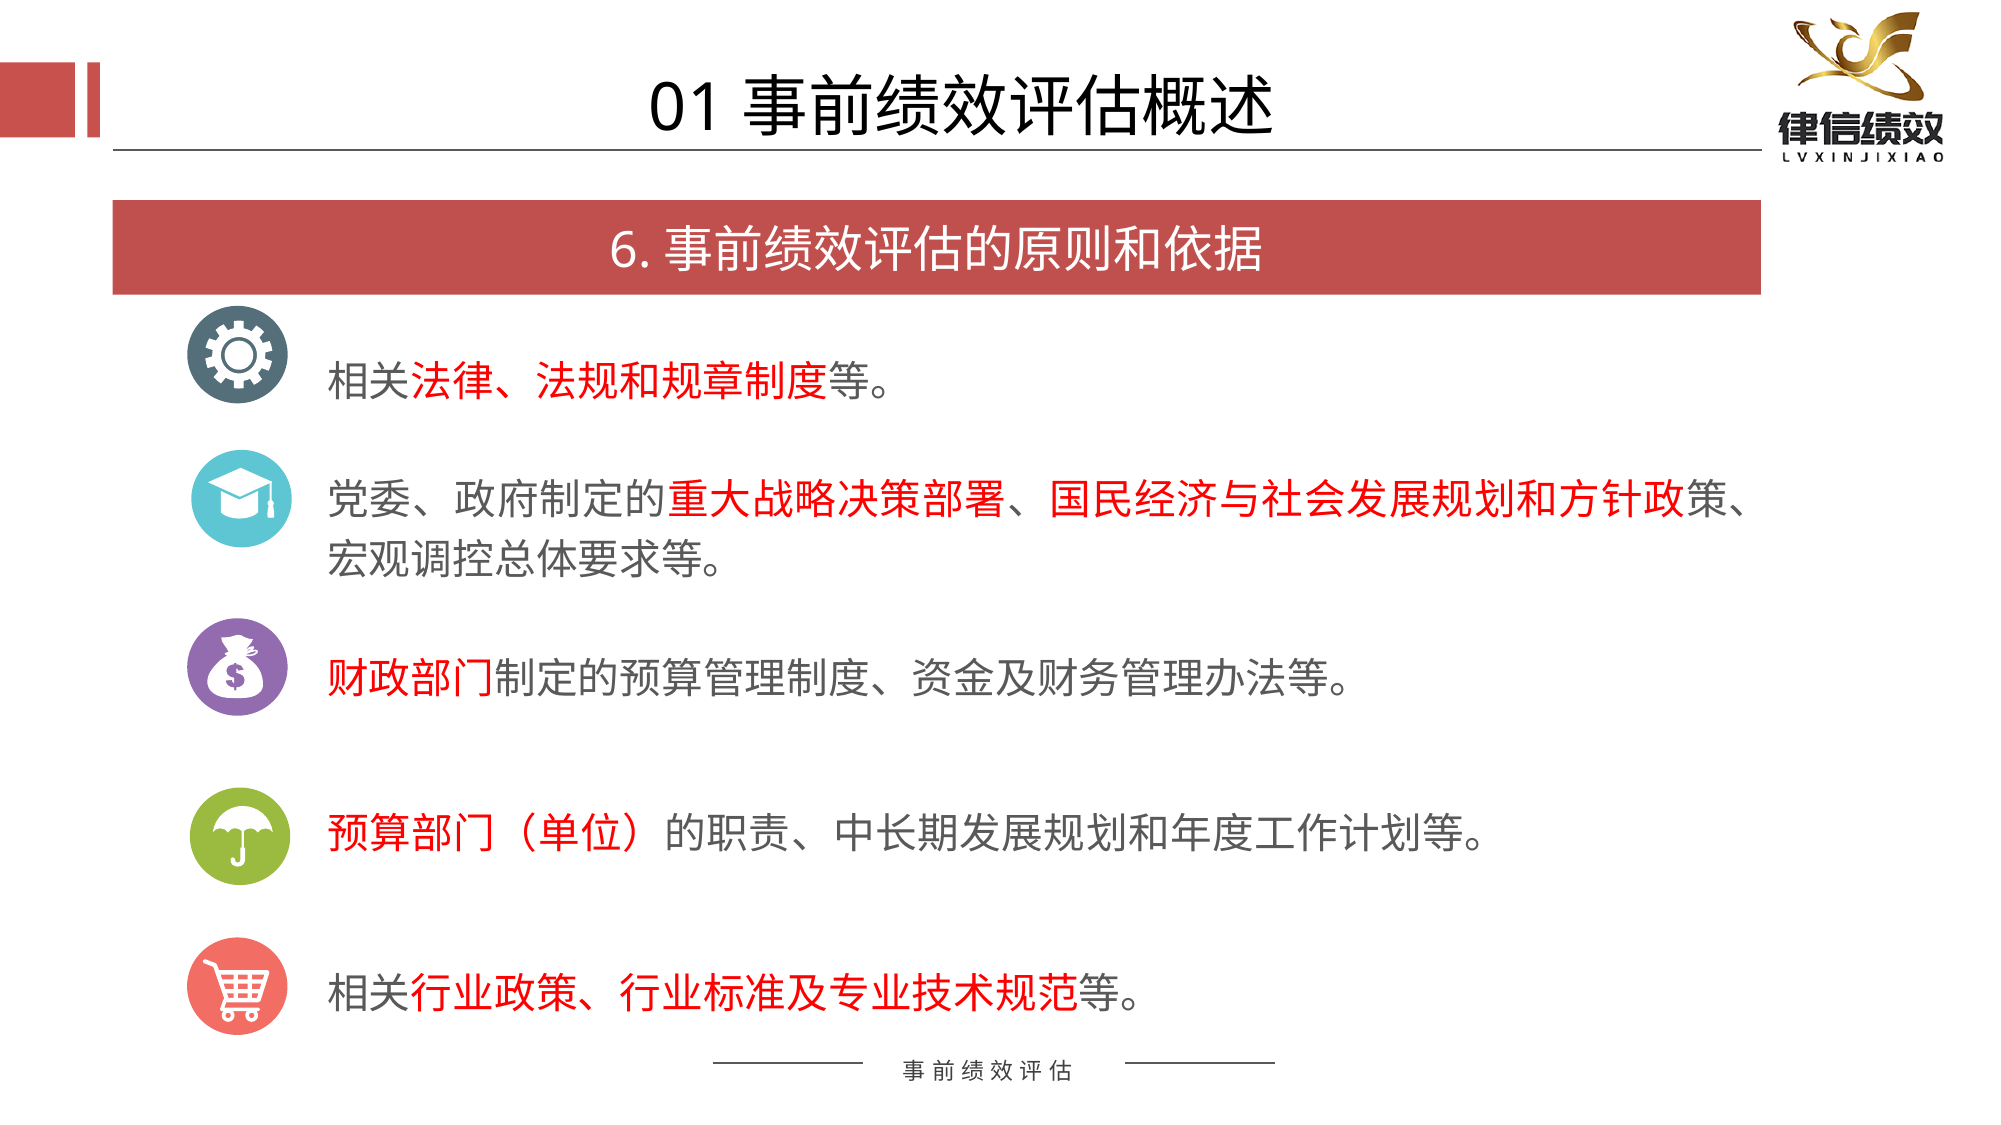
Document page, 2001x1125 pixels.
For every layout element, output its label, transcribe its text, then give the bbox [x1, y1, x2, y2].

text_box 党委、政府制定的重大战略决策部署、国民经济与社会发展规划和方针政策、宏观调控总体要求等。 [312, 455, 1786, 591]
text_box 6.事前绩效评估的原则和依据 [110, 198, 1763, 297]
text_box 相关法律、法规和规章制度等。 [312, 337, 1505, 413]
text_box [207, 634, 264, 699]
text_box [205, 320, 273, 389]
text_box [184, 935, 290, 1038]
picture [1762, 0, 1959, 175]
text_box [212, 805, 273, 867]
text_box 预算部门（单位）的职责、中长期发展规划和年度工作计划等。 [312, 789, 1480, 864]
text_box [185, 616, 290, 718]
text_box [207, 467, 276, 519]
text_box 财政部门制定的预算管理制度、资金及财务管理办法等。 [312, 634, 1407, 710]
text_box 相关行业政策、行业标准及专业技术规范等。 [312, 949, 1350, 1025]
text_box [189, 447, 294, 550]
text_box [185, 303, 290, 406]
text_box 01事前绩效评估概述 [575, 62, 1350, 145]
text_box [187, 785, 293, 888]
text_box [203, 959, 270, 1022]
